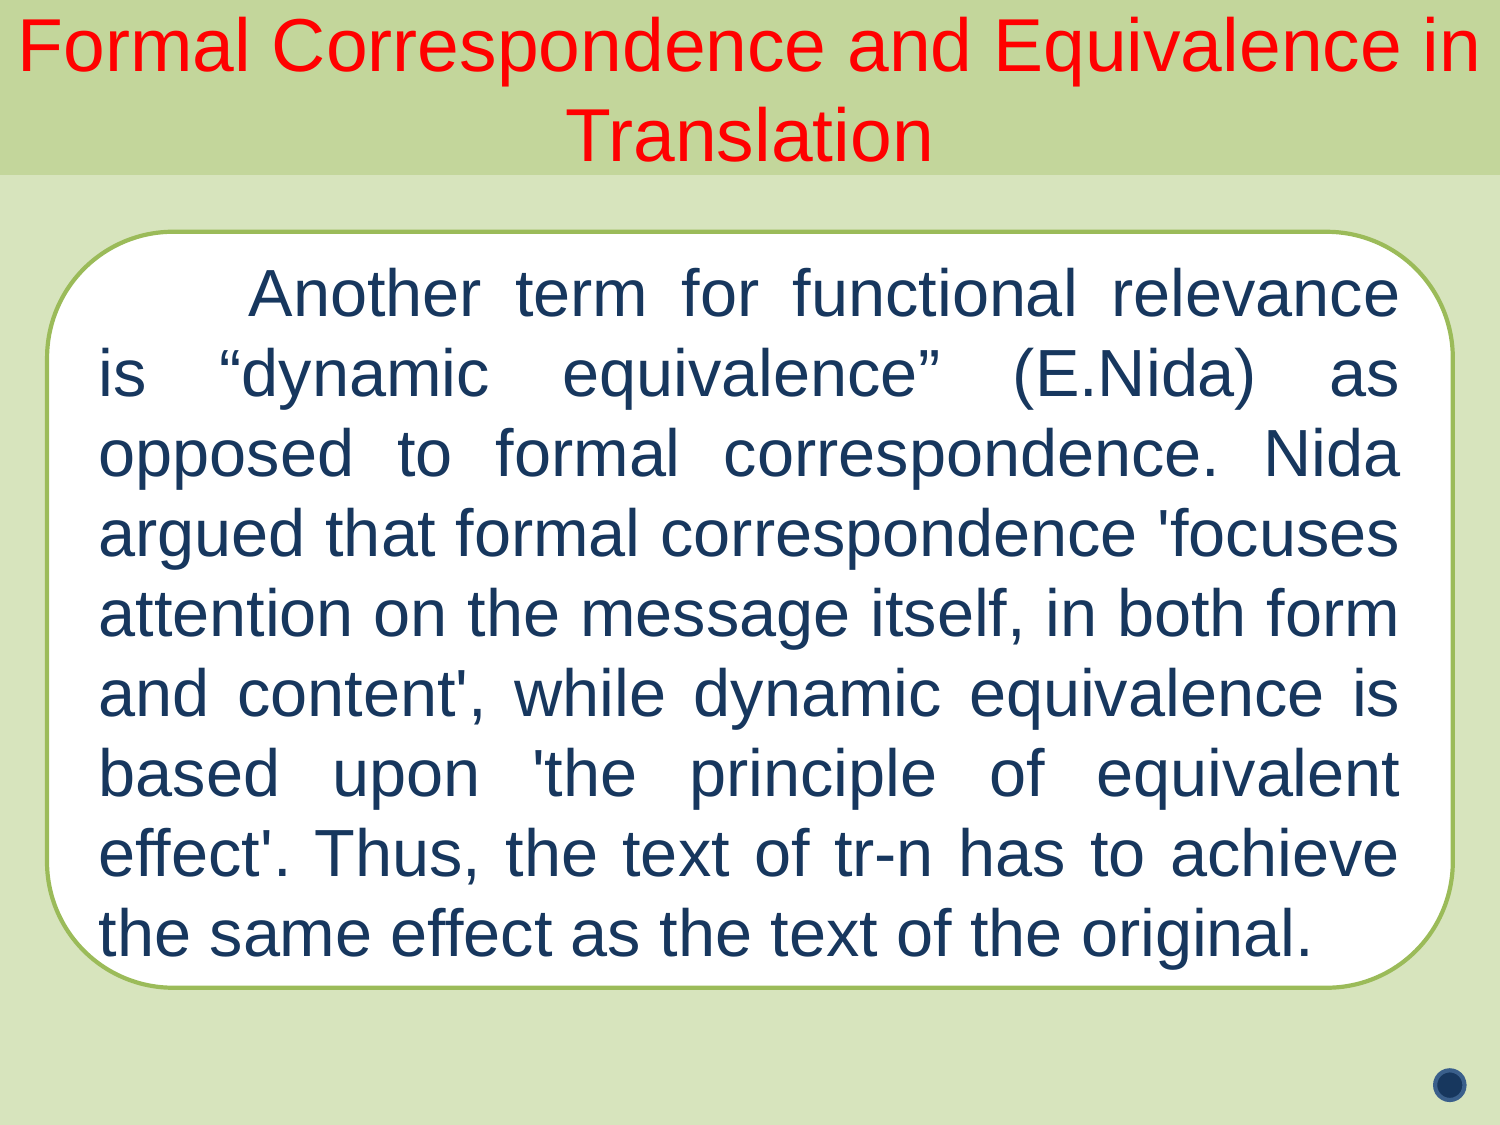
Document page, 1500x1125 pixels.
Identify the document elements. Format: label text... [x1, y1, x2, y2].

text_box [1433, 1068, 1467, 1103]
text_box Another term for functional relevance is “dynamic equivalence” (E.Nida) as opposed to formal correspondence. Nida argued that formal correspondence 'focuses attention on the message itself, in both form and content', while dynamic equivalence is based upon 'the principle of equivalent effect'. Thus, the text of tr-n has to achieve the same effect as the text of the original. [44, 229, 1455, 990]
text_box Formal Correspondence and Equivalence in Translation [0, 0, 1500, 175]
